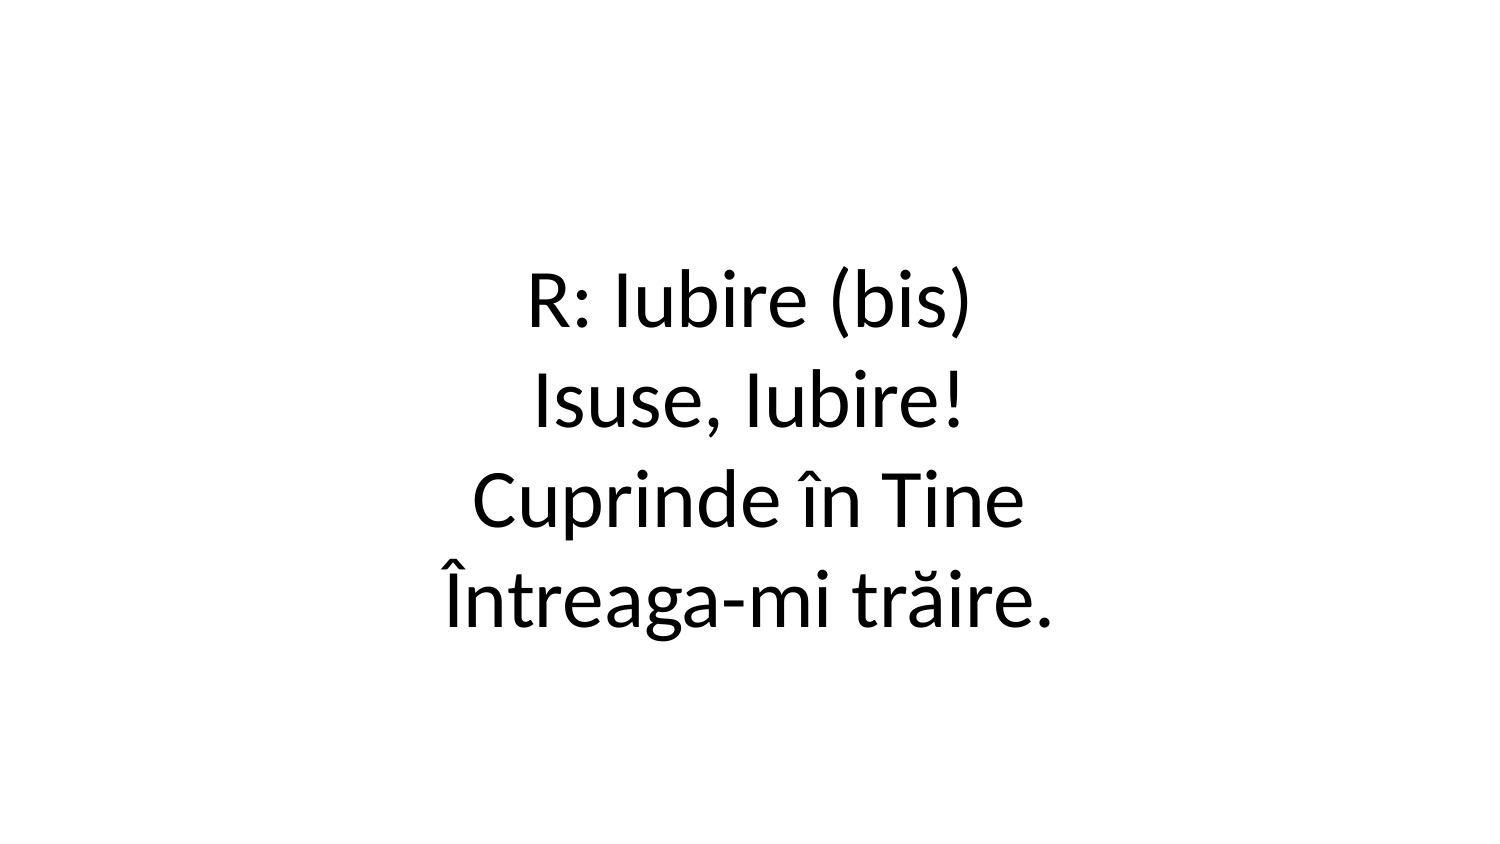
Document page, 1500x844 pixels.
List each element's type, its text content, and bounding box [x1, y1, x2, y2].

text_box R: Iubire (bis) Isuse, Iubire! Cuprinde în Tine Întreaga-mi trăire. [428, 192, 1072, 652]
